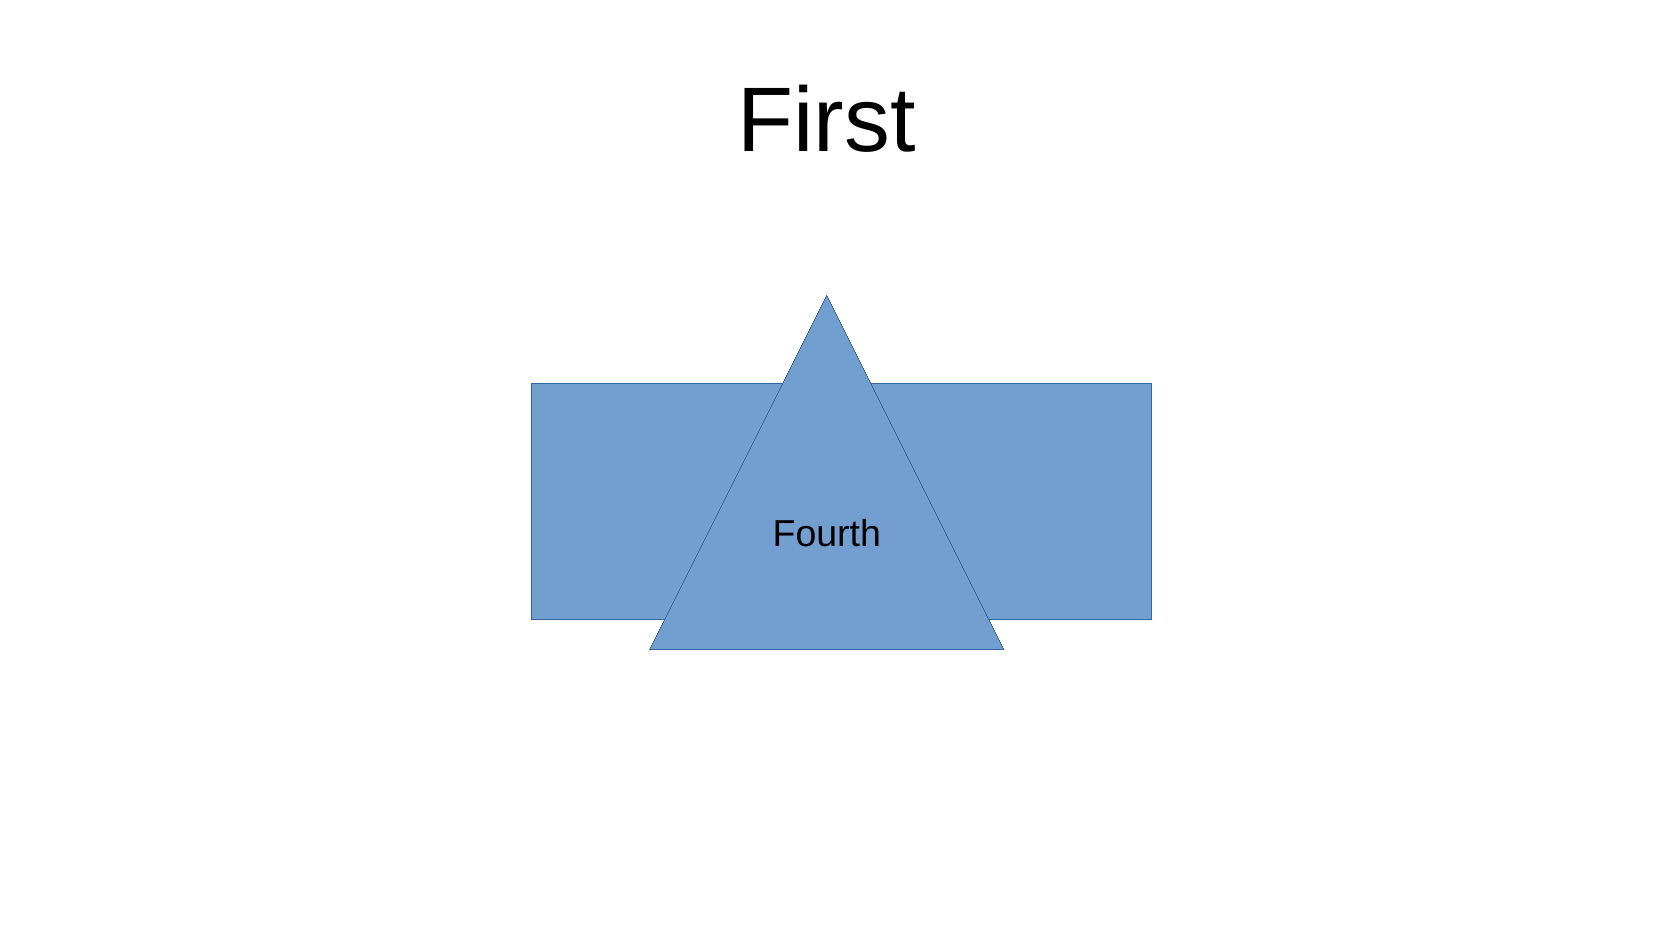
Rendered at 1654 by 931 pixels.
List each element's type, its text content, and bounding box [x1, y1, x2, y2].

text_box [531, 383, 782, 620]
text_box [872, 383, 1152, 620]
text_box Fourth [649, 295, 1004, 650]
title First [82, 37, 1571, 193]
